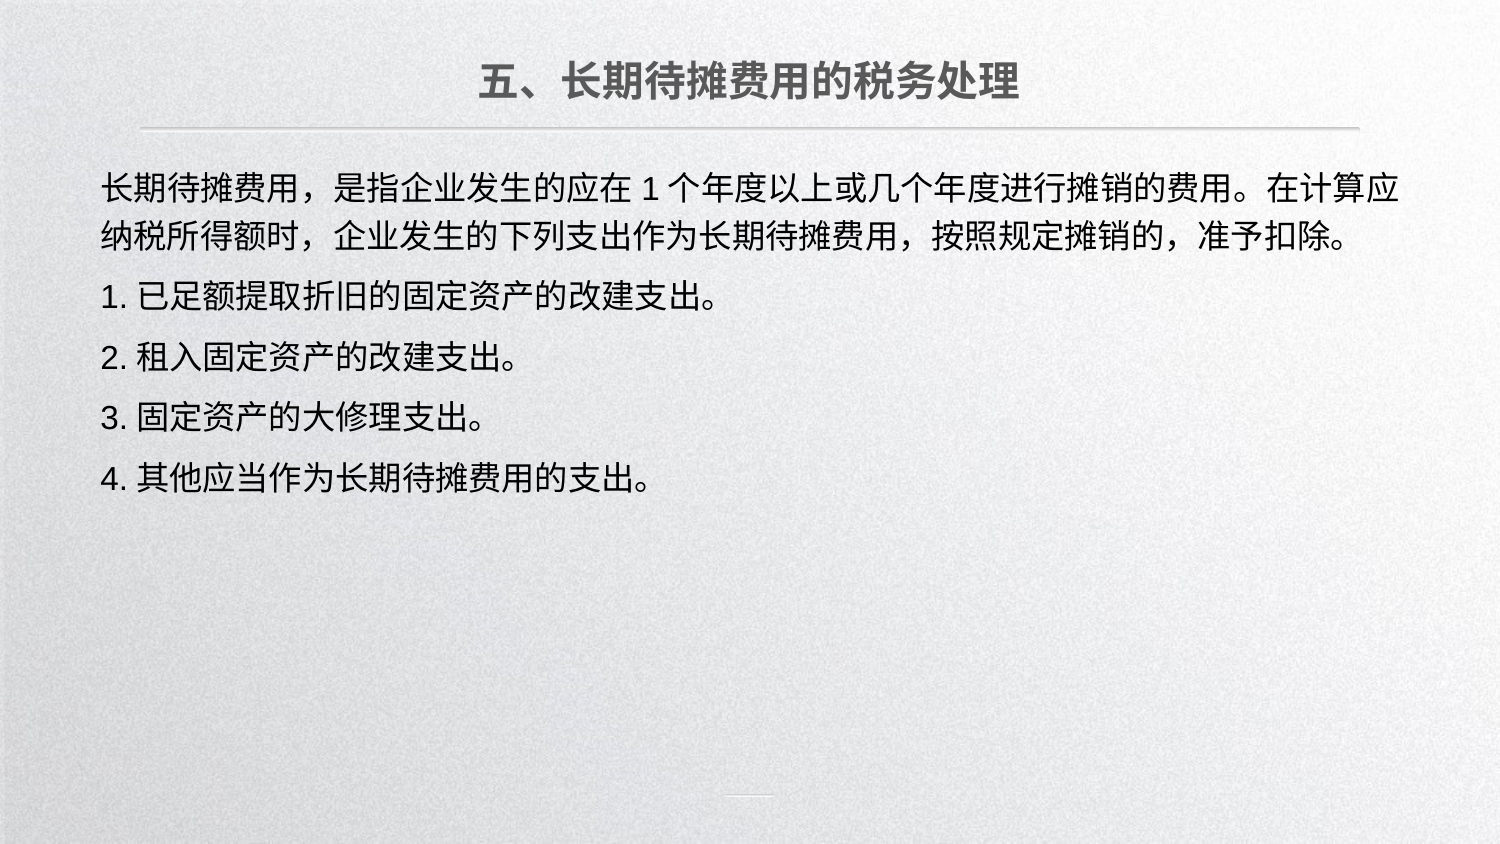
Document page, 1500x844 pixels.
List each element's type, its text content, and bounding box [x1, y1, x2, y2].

text_box 长期待摊费用，是指企业发生的应在1个年度以上或几个年度进行摊销的费用。在计算应纳税所得额时，企业发生的下列支出作为长期待摊费用，按照规定摊销的，准予扣除。 1.已足额提取折旧的固定资产的改建支出。 2.租入固定资产的改建支出。 3.固定资产的大修理支出。 4.其他应当作为长期待摊费用的支出。 [100, 159, 1400, 497]
picture [0, 0, 1500, 844]
text_box 五、长期待摊费用的税务处理 [459, 49, 1038, 111]
